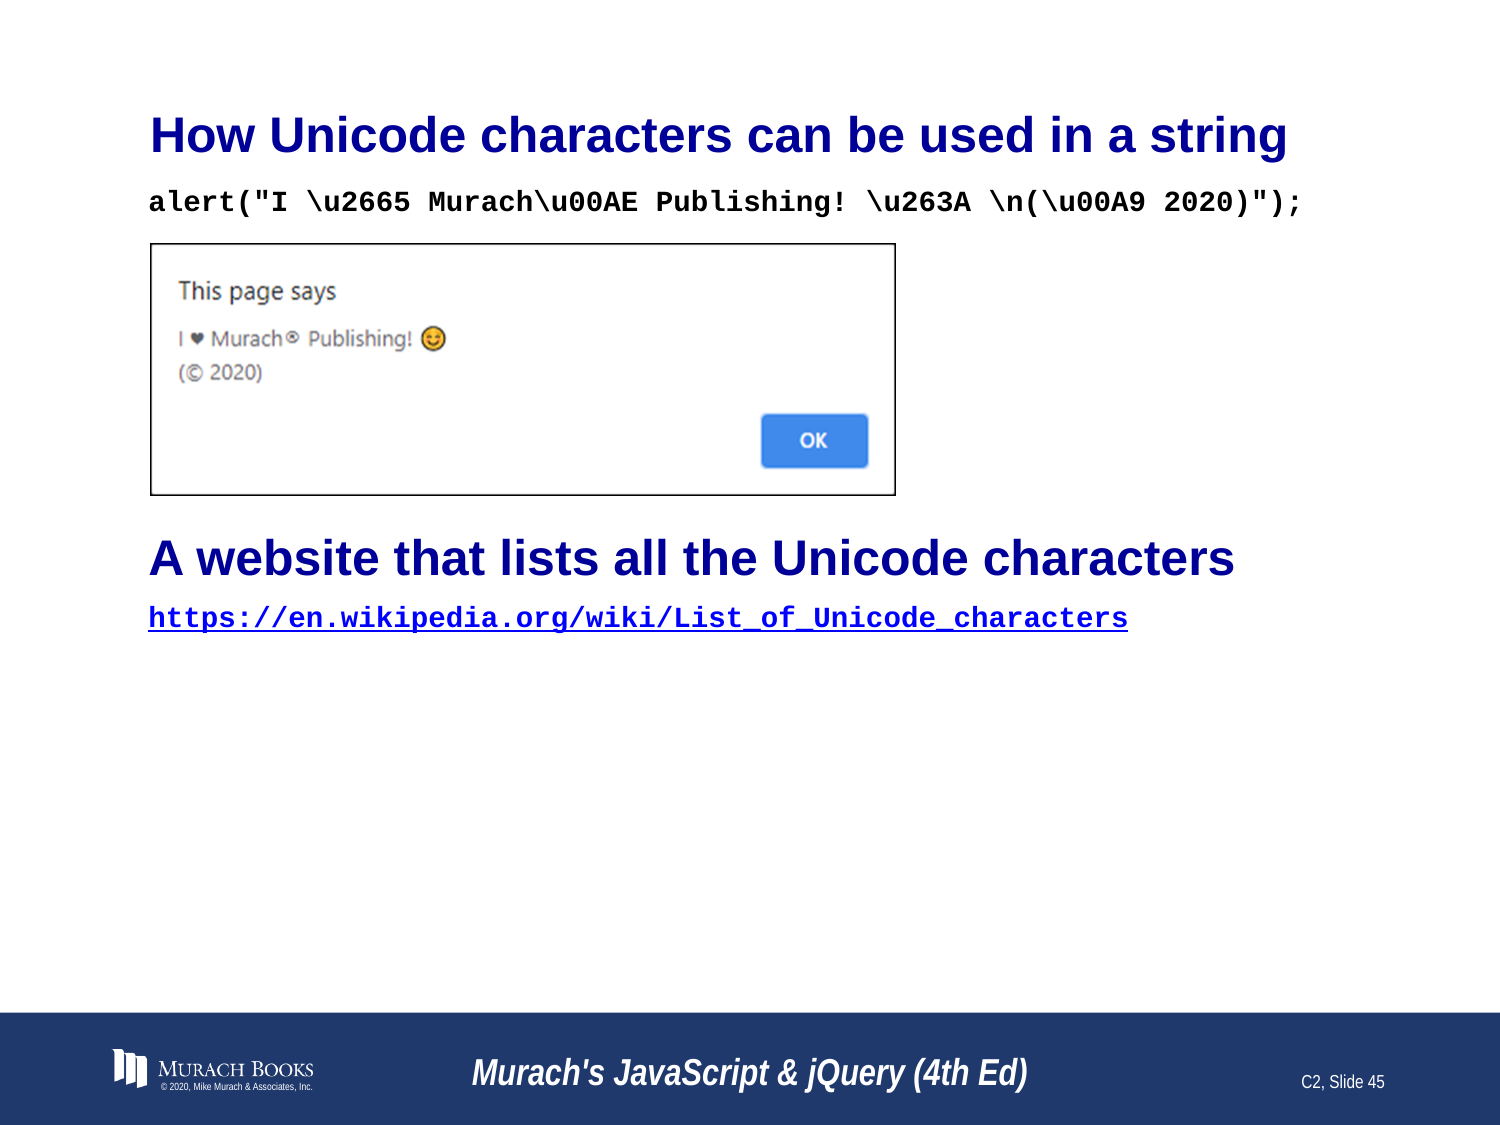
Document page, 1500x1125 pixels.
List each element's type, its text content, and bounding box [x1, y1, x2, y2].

footer © 2020, Mike Murach & Associates, Inc. [12, 1025, 463, 1100]
slide_number Murach's JavaScript & jQuery (4th Ed) [463, 1025, 1050, 1100]
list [149, 243, 897, 496]
title How Unicode characters can be used in a string [150, 102, 1350, 164]
list alert("I \u2665 Murach\u00AE Publishing! \u263A \n(\u00A9 2020)"); [133, 174, 1346, 463]
list A website that lists all the Unicode characters https://en.wikipedia.org/wiki/List_of_Unicode_characters [133, 517, 1346, 750]
slide_number C2, Slide 45 [1087, 1025, 1400, 1100]
